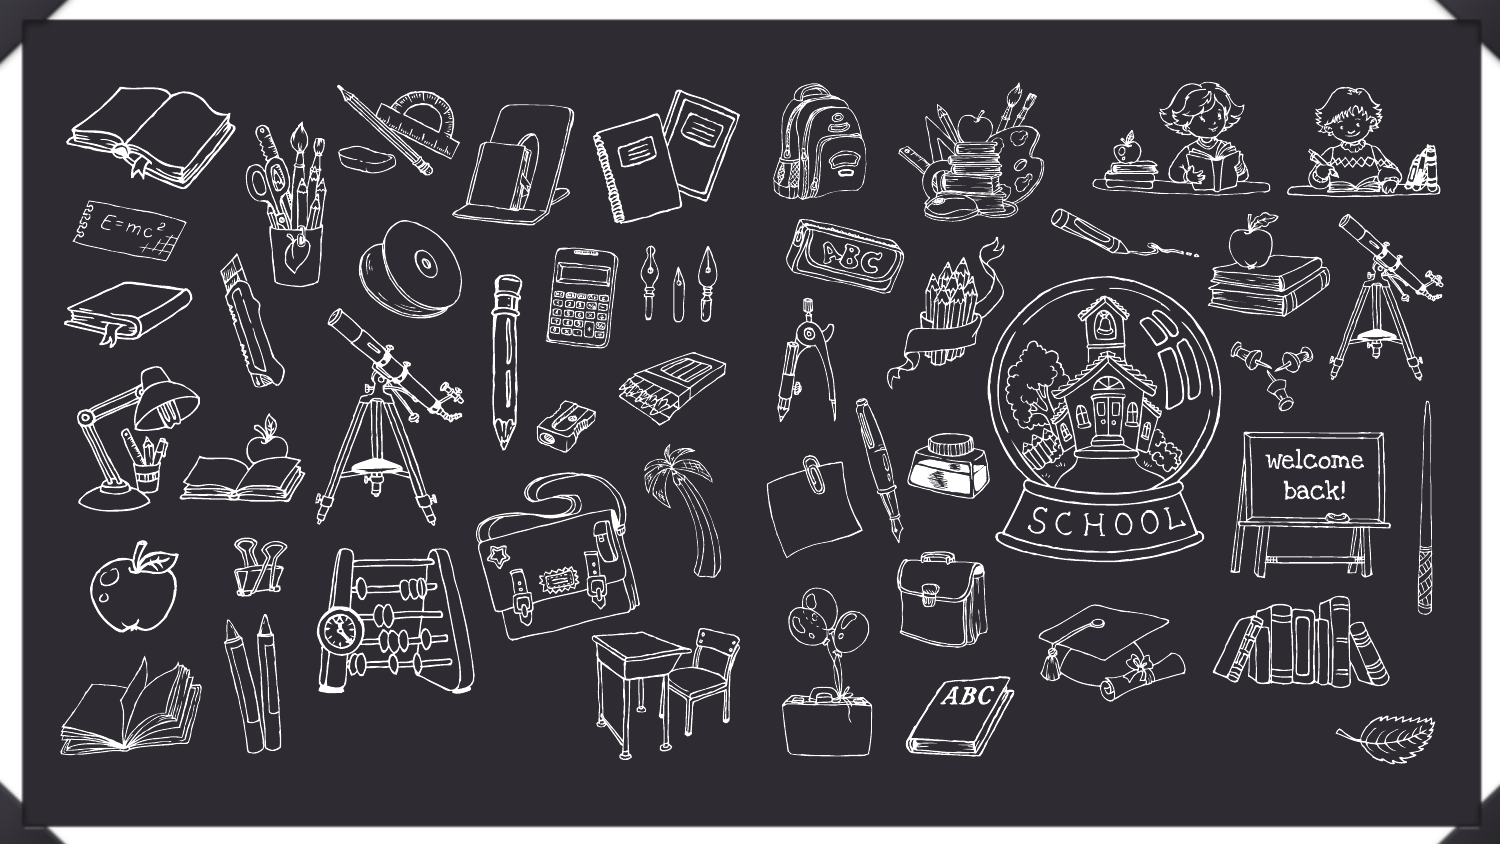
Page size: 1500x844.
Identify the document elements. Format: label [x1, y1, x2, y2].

text_box [315, 308, 465, 526]
text_box [1286, 86, 1441, 198]
text_box [646, 473, 654, 485]
text_box [691, 127, 715, 137]
text_box [905, 675, 1015, 757]
text_box [1014, 173, 1033, 193]
text_box [773, 83, 867, 200]
text_box [680, 112, 724, 148]
text_box [855, 398, 904, 544]
text_box [549, 326, 561, 335]
text_box [475, 472, 640, 641]
text_box [896, 551, 988, 648]
text_box [786, 218, 905, 294]
text_box [577, 293, 587, 300]
text_box [364, 156, 393, 165]
picture [0, 0, 1500, 844]
text_box [859, 413, 873, 446]
text_box [573, 250, 599, 256]
text_box [673, 266, 685, 323]
text_box [587, 294, 599, 301]
text_box [545, 247, 619, 349]
text_box [501, 277, 520, 283]
text_box [1198, 115, 1206, 123]
text_box [101, 214, 117, 231]
text_box [1092, 81, 1271, 196]
text_box [1229, 431, 1392, 579]
text_box [452, 104, 575, 226]
text_box [1013, 158, 1028, 172]
text_box [860, 251, 883, 274]
text_box [628, 152, 651, 161]
text_box [660, 357, 713, 383]
text_box [593, 89, 740, 225]
text_box [597, 312, 607, 321]
text_box [490, 274, 523, 451]
text_box [63, 281, 193, 348]
text_box [316, 546, 475, 695]
text_box [60, 655, 202, 756]
text_box [81, 413, 90, 422]
text_box [77, 366, 200, 512]
text_box [126, 223, 141, 236]
text_box [66, 86, 236, 190]
text_box [337, 84, 460, 176]
text_box [640, 245, 659, 321]
text_box [822, 241, 861, 269]
text_box [90, 540, 179, 633]
text_box [366, 253, 371, 275]
text_box [806, 330, 812, 337]
text_box [657, 488, 666, 502]
text_box [1038, 604, 1186, 702]
text_box [414, 249, 438, 279]
text_box [898, 82, 1045, 222]
text_box [827, 246, 833, 255]
text_box [99, 592, 109, 603]
text_box [1274, 346, 1314, 373]
text_box [179, 413, 306, 503]
text_box [505, 317, 512, 365]
text_box [245, 121, 327, 288]
text_box [1198, 91, 1212, 107]
text_box [627, 149, 649, 156]
text_box [680, 461, 710, 478]
text_box [1266, 369, 1294, 412]
text_box [986, 275, 1227, 563]
text_box [256, 614, 282, 751]
text_box [882, 453, 890, 472]
text_box [178, 704, 195, 742]
text_box [644, 444, 722, 578]
text_box [367, 342, 381, 354]
text_box [1417, 400, 1433, 615]
text_box [1410, 167, 1416, 180]
text_box [583, 320, 595, 338]
text_box [1335, 715, 1436, 765]
text_box [156, 222, 166, 231]
text_box [220, 253, 285, 388]
text_box [585, 311, 596, 320]
text_box [1369, 240, 1380, 250]
text_box [555, 261, 611, 287]
text_box [1329, 213, 1444, 381]
text_box [550, 317, 562, 326]
text_box [505, 369, 512, 408]
text_box [618, 352, 727, 426]
text_box [421, 258, 432, 269]
text_box [685, 131, 711, 142]
text_box [279, 216, 285, 224]
text_box [1051, 208, 1184, 256]
text_box [565, 292, 577, 299]
text_box [403, 103, 443, 134]
text_box [270, 164, 286, 192]
text_box [777, 297, 836, 423]
text_box [567, 415, 577, 422]
text_box [1208, 126, 1219, 132]
text_box [539, 432, 555, 445]
text_box [1010, 130, 1029, 147]
text_box [586, 301, 597, 310]
text_box [1118, 146, 1126, 156]
text_box [1212, 594, 1390, 688]
text_box [698, 246, 718, 323]
text_box [1217, 112, 1222, 121]
text_box [781, 585, 873, 757]
text_box [803, 327, 816, 341]
text_box [1230, 341, 1272, 371]
text_box [1212, 212, 1330, 317]
text_box [231, 287, 267, 372]
text_box [536, 400, 596, 453]
text_box [358, 219, 462, 319]
text_box [627, 144, 648, 152]
text_box [979, 236, 1005, 275]
text_box [78, 308, 94, 312]
text_box [906, 433, 986, 499]
text_box [255, 376, 261, 386]
text_box [617, 135, 657, 168]
text_box [594, 330, 605, 339]
text_box [72, 200, 187, 262]
text_box [593, 628, 741, 760]
text_box [766, 455, 863, 559]
text_box [574, 311, 584, 320]
text_box [598, 294, 609, 302]
text_box [99, 568, 120, 587]
text_box [234, 537, 288, 597]
text_box [886, 256, 986, 390]
text_box [223, 619, 265, 754]
text_box [252, 170, 267, 196]
text_box [693, 122, 716, 132]
text_box [338, 145, 397, 174]
